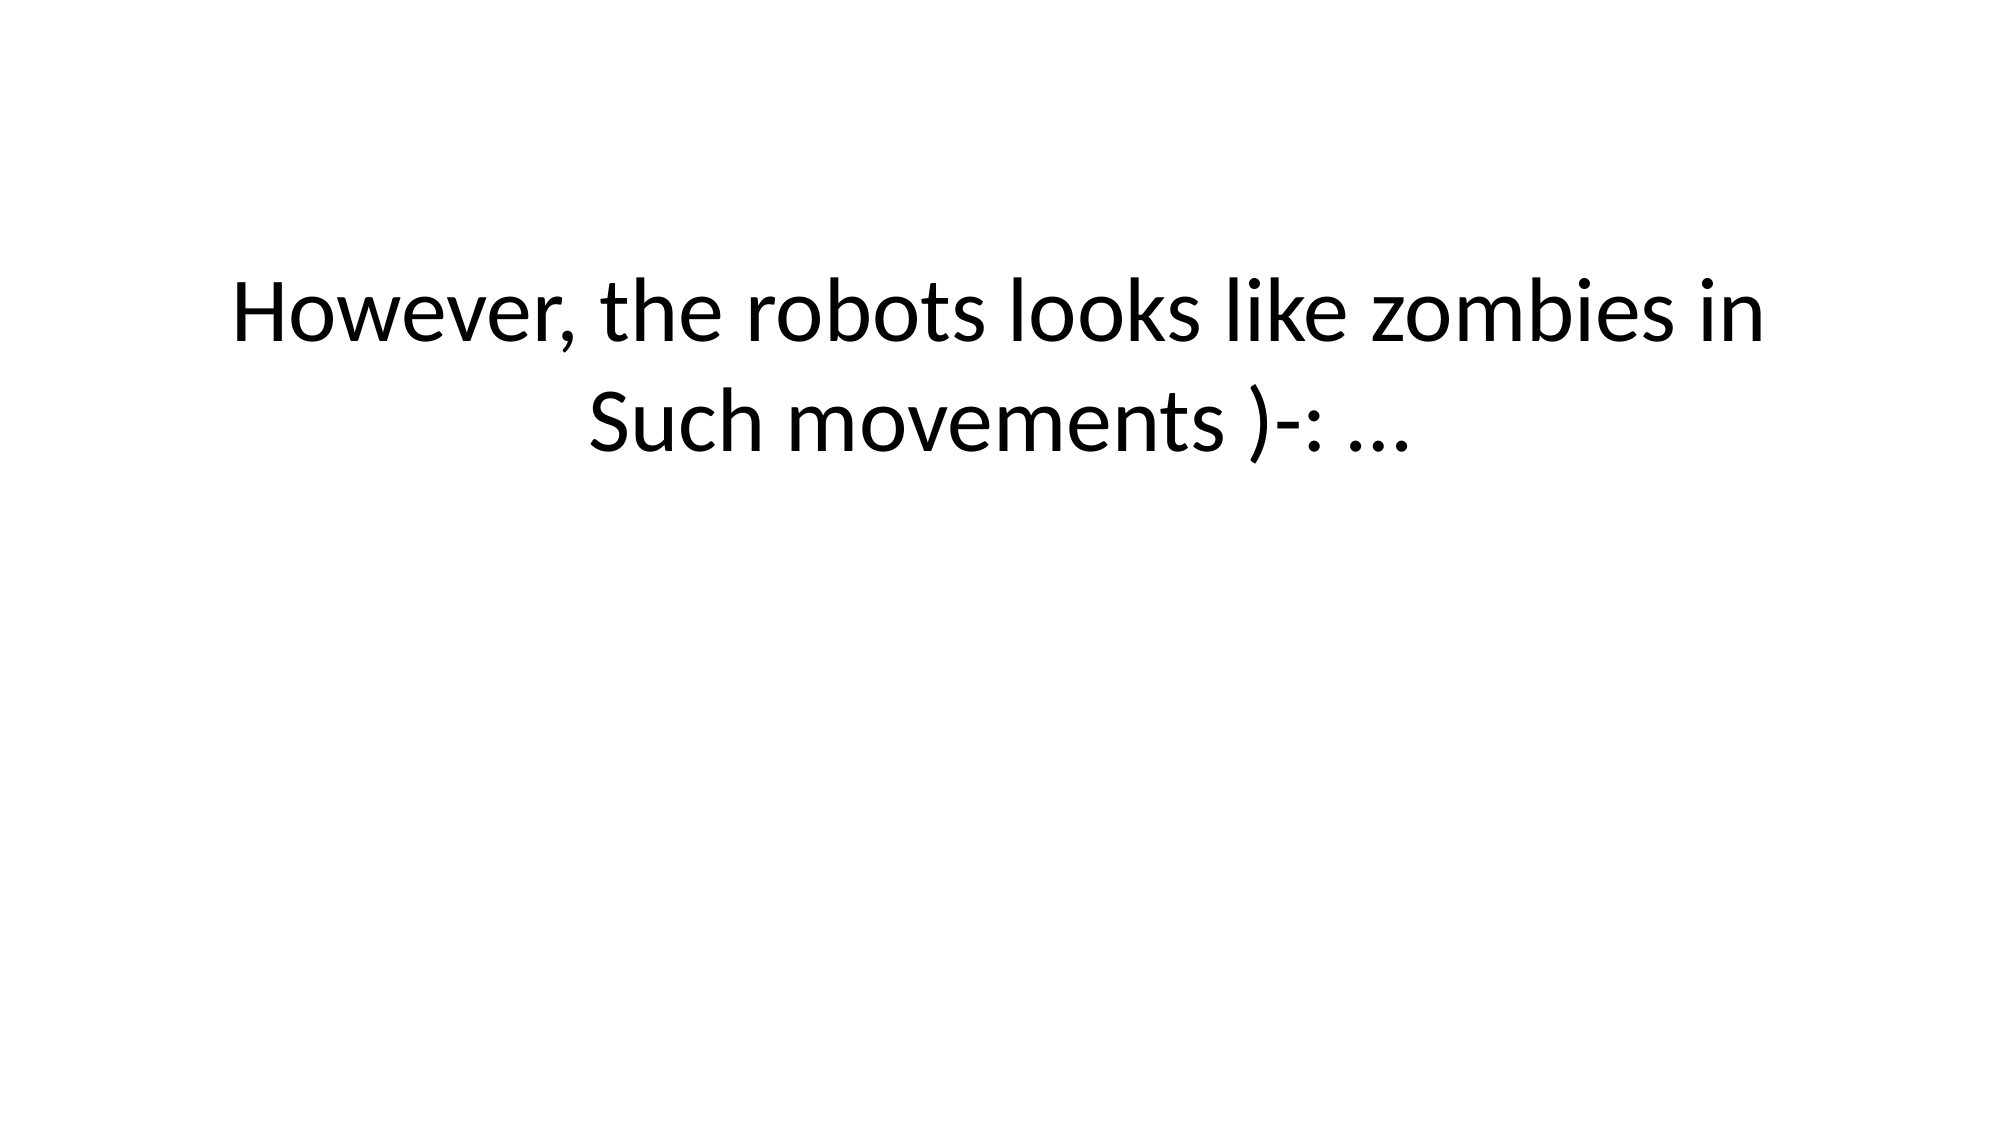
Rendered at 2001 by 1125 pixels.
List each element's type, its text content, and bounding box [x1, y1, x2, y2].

title However, the robots looks like zombies in Such movements )-: … [150, 239, 1850, 481]
